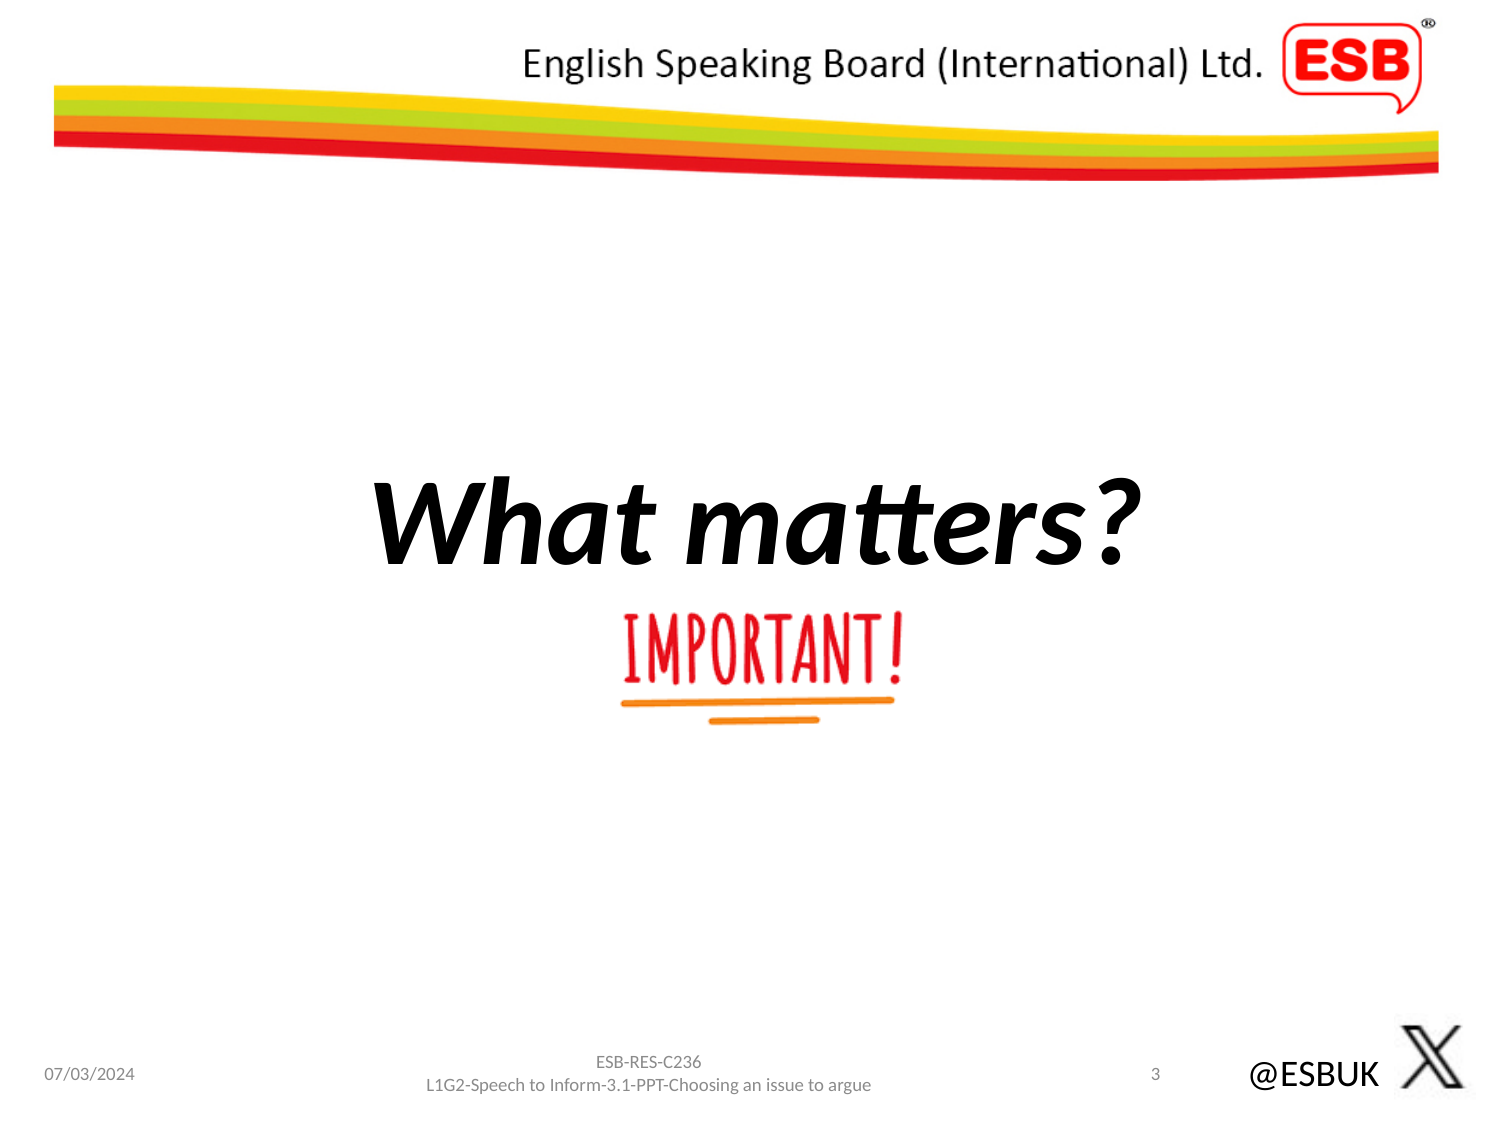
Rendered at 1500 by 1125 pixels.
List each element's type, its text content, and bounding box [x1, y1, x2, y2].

picture [1393, 1013, 1476, 1102]
picture [0, 0, 1500, 189]
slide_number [29, 1042, 367, 1103]
footer ESB-RES-C236 L1G2-Speech to Inform-3.1-PPT-Choosing an issue to argue [395, 1042, 902, 1103]
slide_number 3 [930, 1042, 1176, 1103]
picture [608, 586, 932, 752]
text_box What matters? [64, 432, 1447, 598]
